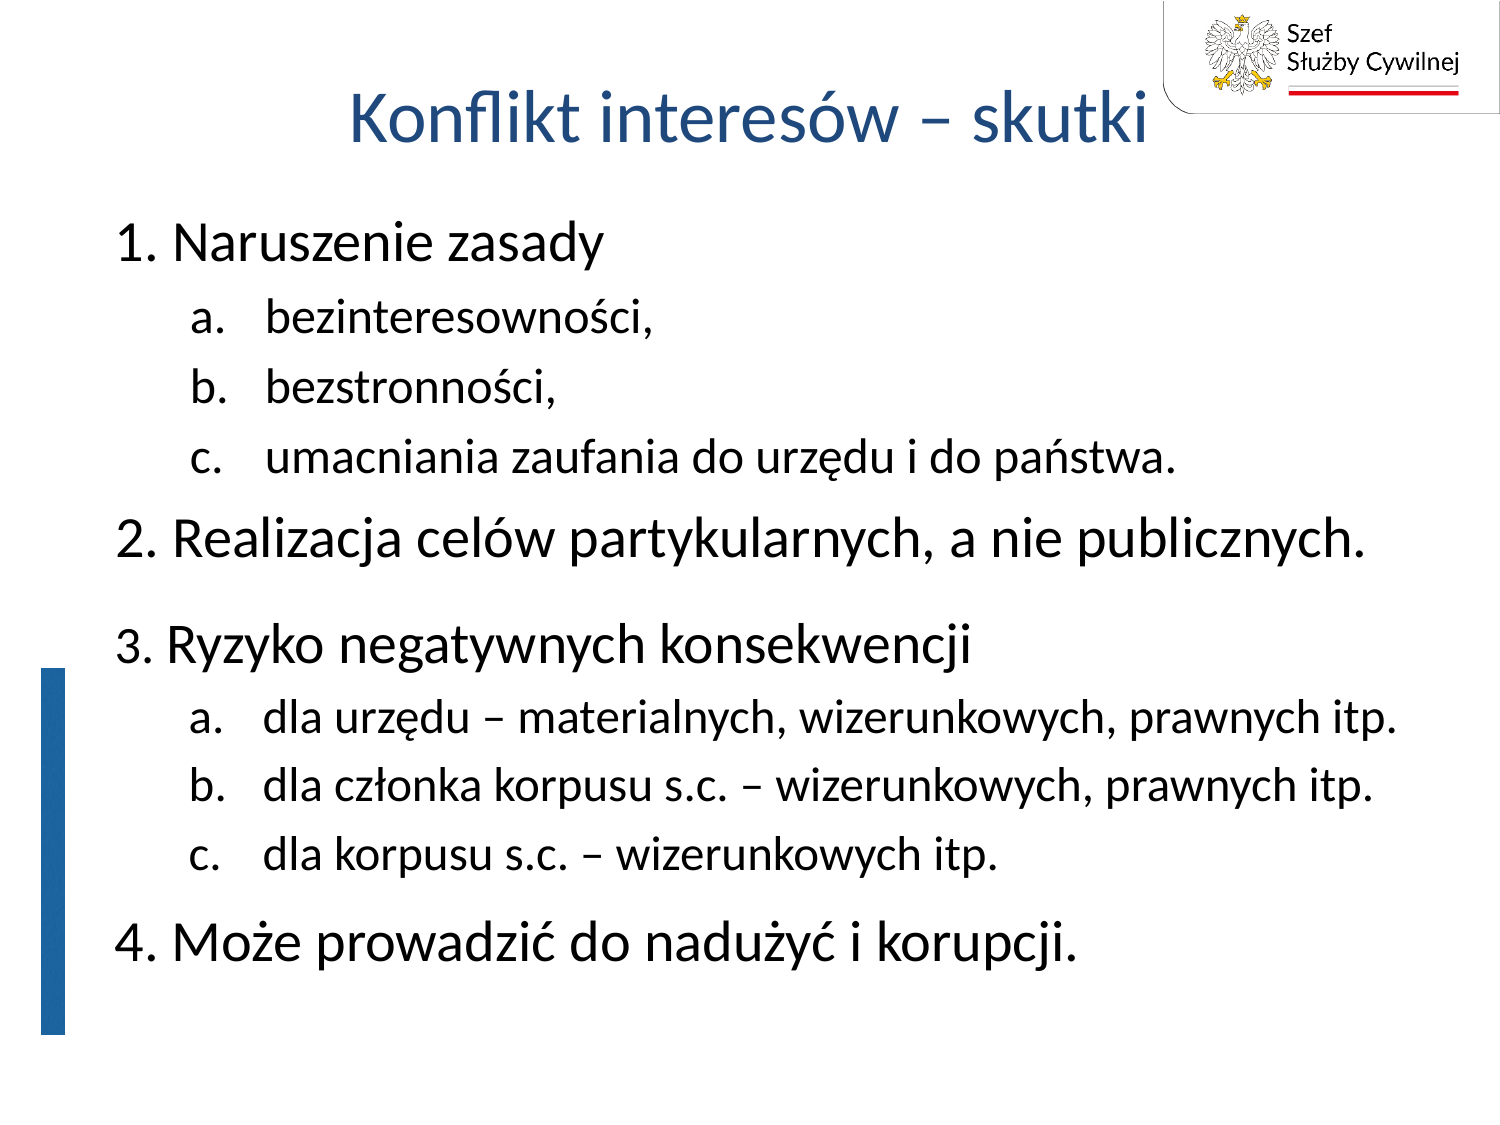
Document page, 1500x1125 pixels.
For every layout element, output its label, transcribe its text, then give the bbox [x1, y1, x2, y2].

text_box 4. Może prowadzić do nadużyć i korupcji. [99, 895, 1423, 990]
text_box 3. Ryzyko negatywnych konsekwencji dla urzędu – materialnych, wizerunkowych, prawnych itp. dla członka korpusu s.c. – wizerunkowych, prawnych itp. dla korpusu s.c. – wizerunkowych itp. [99, 597, 1459, 894]
text_box 2. Realizacja celów partykularnych, a nie publicznych. [100, 491, 1424, 587]
picture [41, 668, 65, 1035]
title Konflikt interesów – skutki [100, 60, 1400, 185]
picture [1163, 0, 1500, 114]
list 1. Naruszenie zasady bezinteresowności, bezstronności, umacniania zaufania do urzędu i do państwa. [100, 196, 1424, 491]
